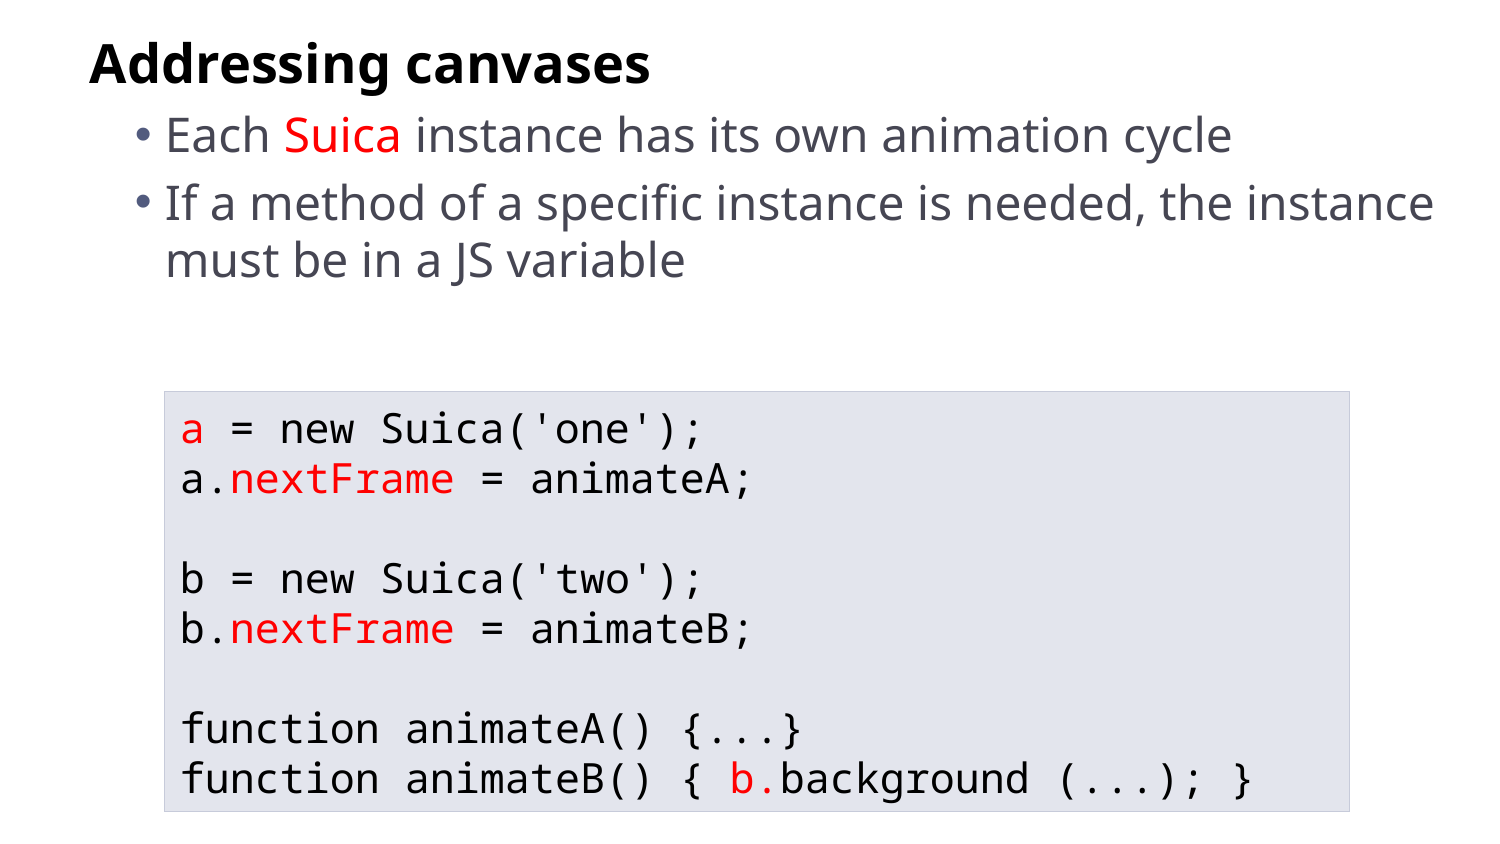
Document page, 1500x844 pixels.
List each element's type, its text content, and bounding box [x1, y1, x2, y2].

list Addressing canvases Each Suica instance has its own animation cycle If a method of a specific instance is needed, the instance must be in a JS variable [75, 21, 1475, 835]
text_box a = new Suica('one'); a.nextFrame = animateA; b = new Suica('two'); b.nextFrame = animateB; function animateA() {...} function animateB() { b.background (...); } [164, 391, 1350, 812]
